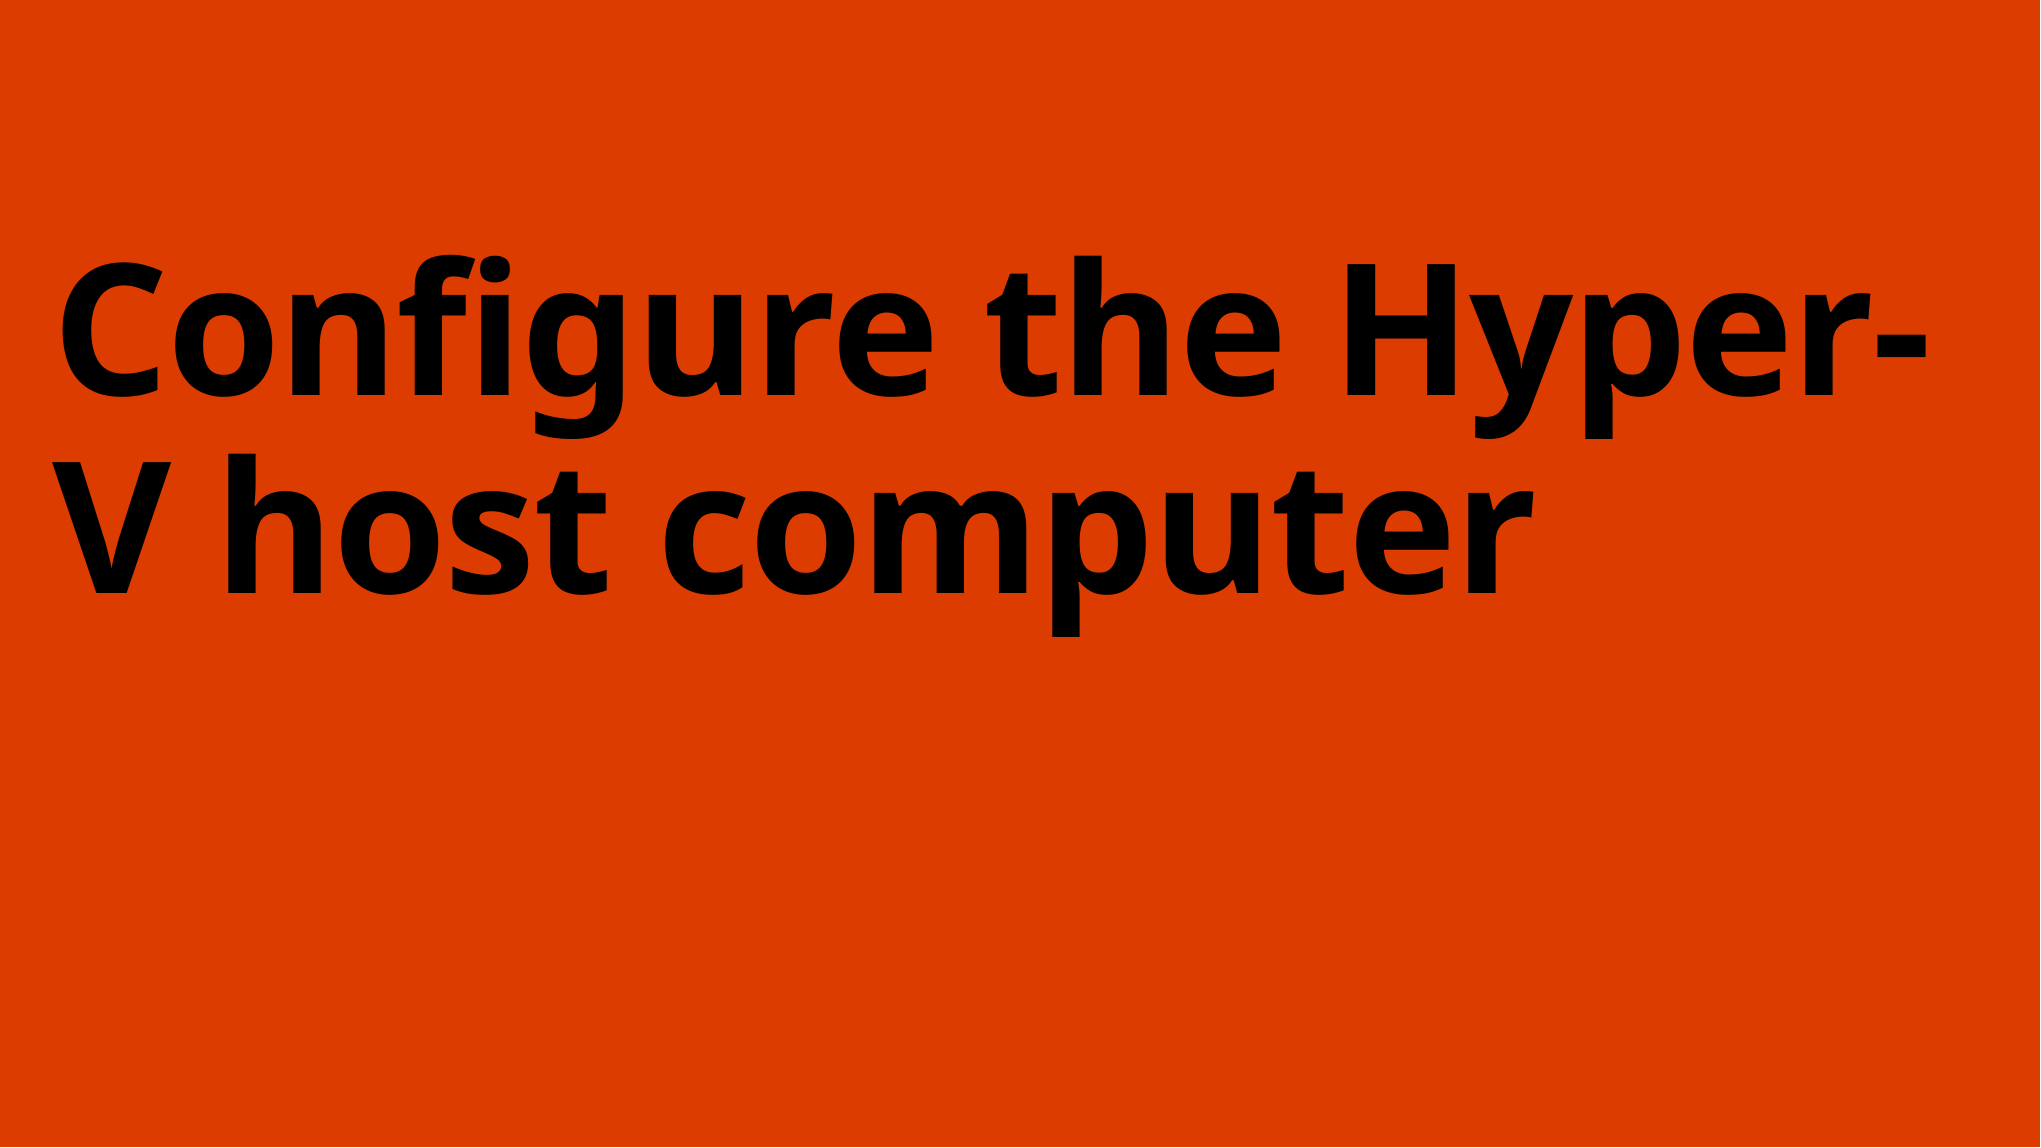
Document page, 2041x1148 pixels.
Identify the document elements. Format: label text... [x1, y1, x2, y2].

title Configure the Hyper-V host computer [28, 222, 1979, 523]
